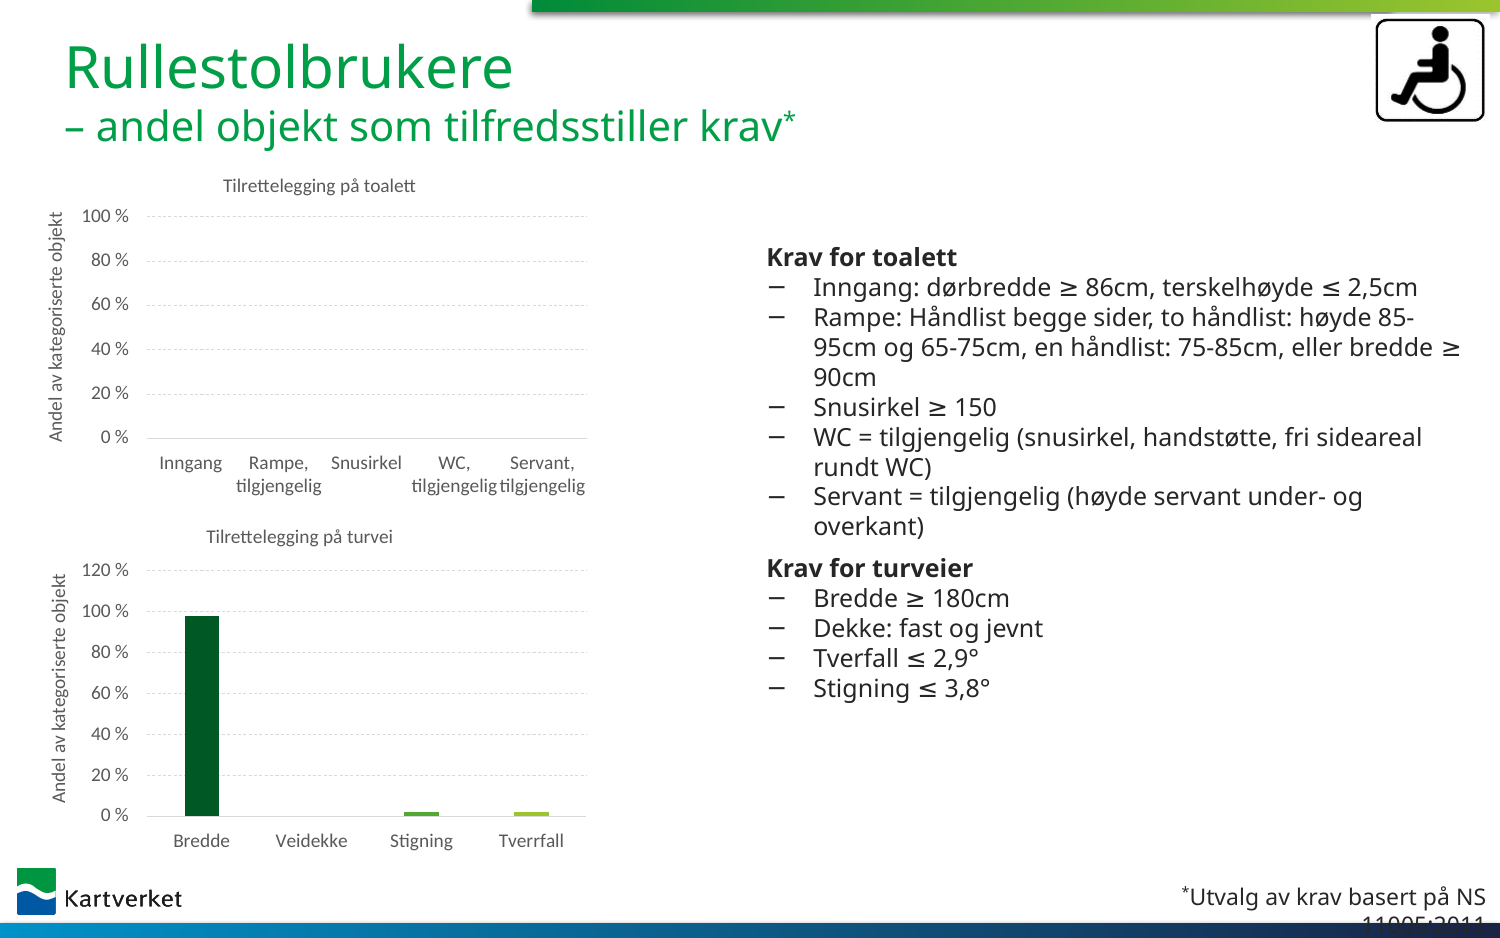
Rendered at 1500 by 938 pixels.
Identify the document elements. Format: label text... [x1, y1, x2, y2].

picture [41, 520, 598, 859]
text_box Rullestolbrukere – andel objekt som tilfredsstiller krav* [49, 14, 1431, 158]
picture [41, 166, 598, 505]
text_box Krav for turveier Bredde ≥ 180cm Dekke: fast og jevnt Tverfall ≤ 2,9° Stigning ≤ 3,8° [751, 545, 1483, 710]
picture [1371, 13, 1491, 127]
text_box Krav for toalett Inngang: dørbredde ≥ 86cm, terskelhøyde ≤ 2,5cm Rampe: Håndlist begge sider, to håndlist: høyde 85-95cm og 65-75cm, en håndlist: 75-85cm, eller bredde ≥ 90cm Snusirkel ≥ 150 WC = tilgjengelig (snusirkel, handstøtte, fri sideareal rundt WC) Servant = tilgjengelig (høyde servant under- og overkant) [751, 234, 1483, 545]
text_box *Utvalg av krav basert på NS 11005:2011 [1068, 873, 1500, 938]
